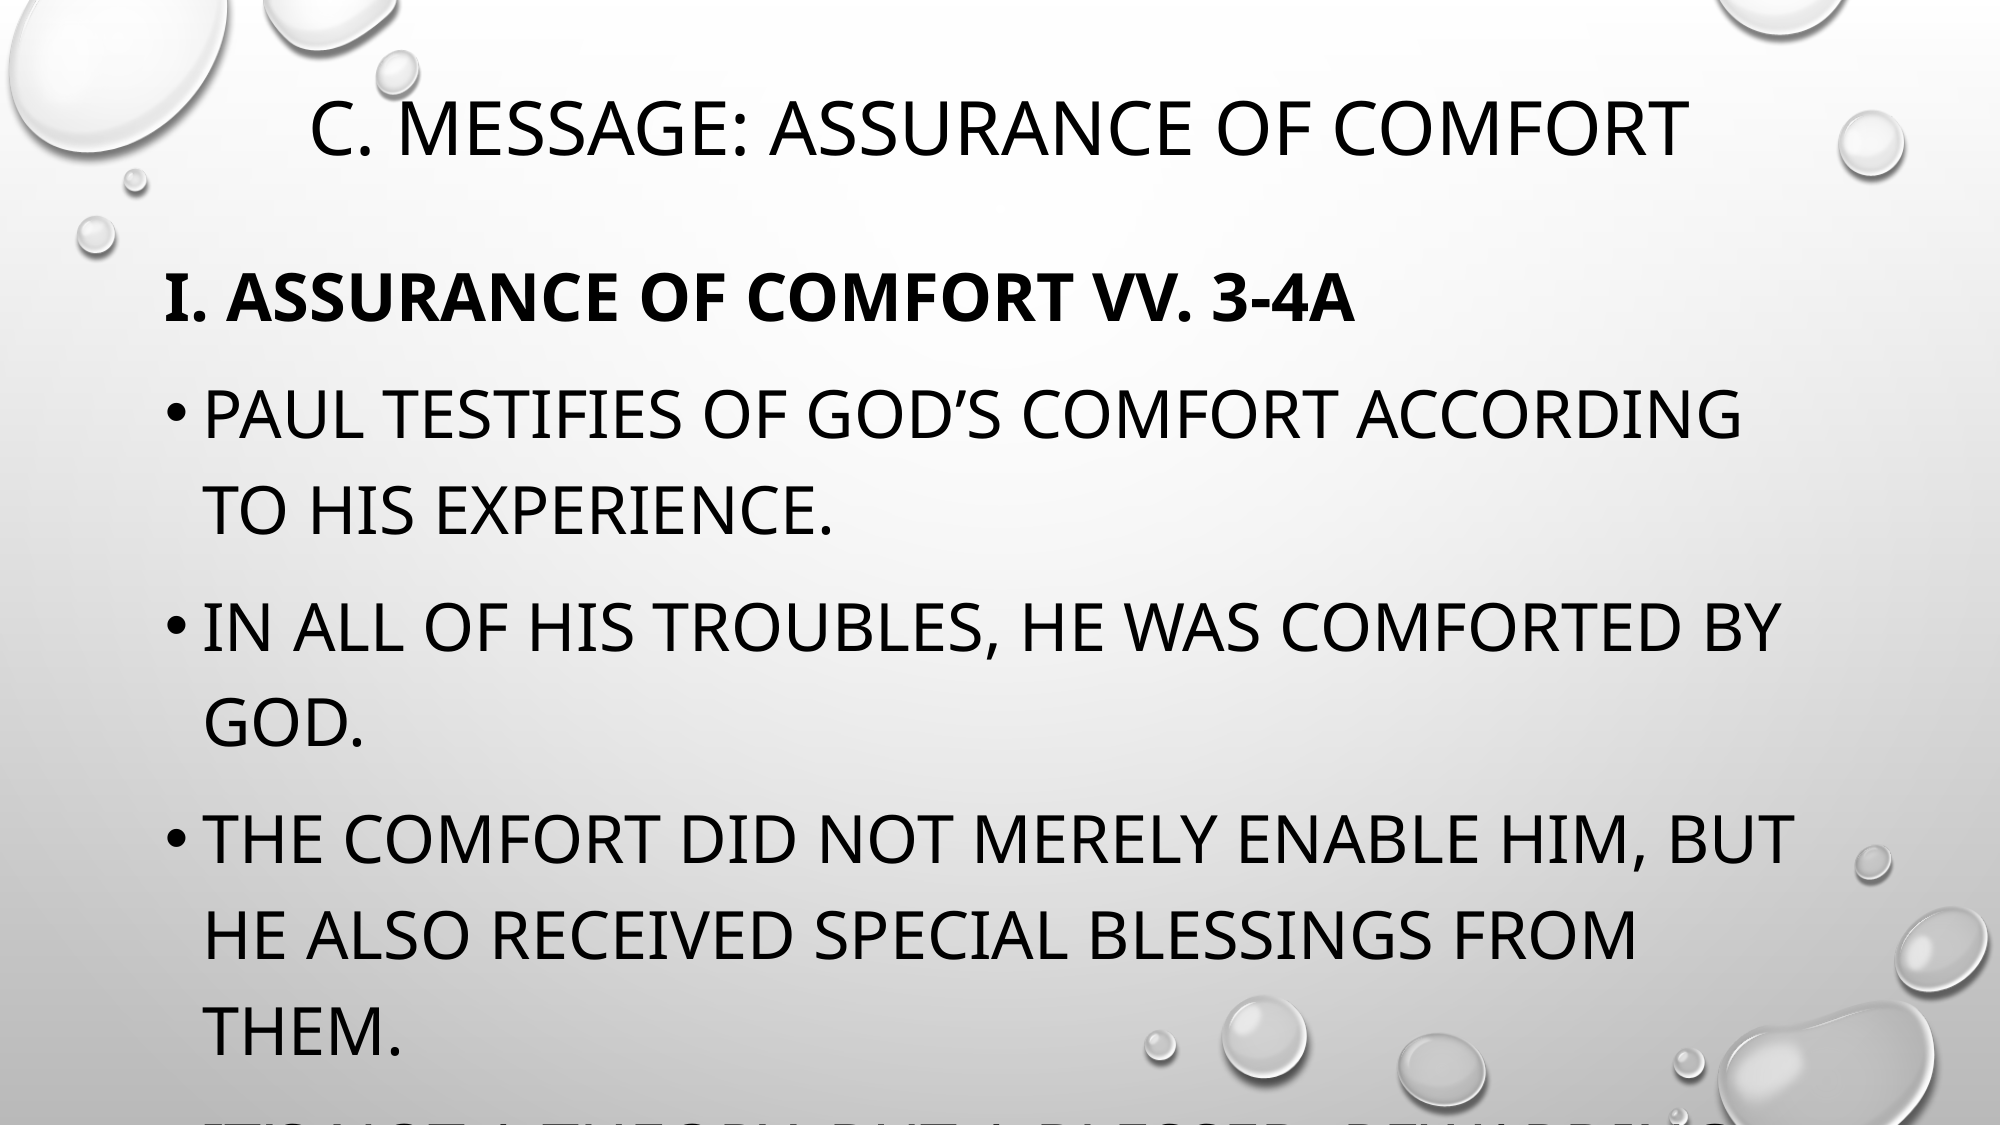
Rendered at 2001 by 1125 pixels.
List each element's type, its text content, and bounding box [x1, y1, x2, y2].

title c. message: assurance of comfort [149, 0, 1850, 231]
picture [0, 0, 2000, 1125]
list I. Assurance of comfort vv. 3-4a Paul testifies of god’s comfort according to his experience. In all of his troubles, he was comforted by god. The comfort did not merely enable him, but he also received special blessings from them. It’s not a theory, but a blessed, rewarding experience. [149, 231, 1850, 794]
